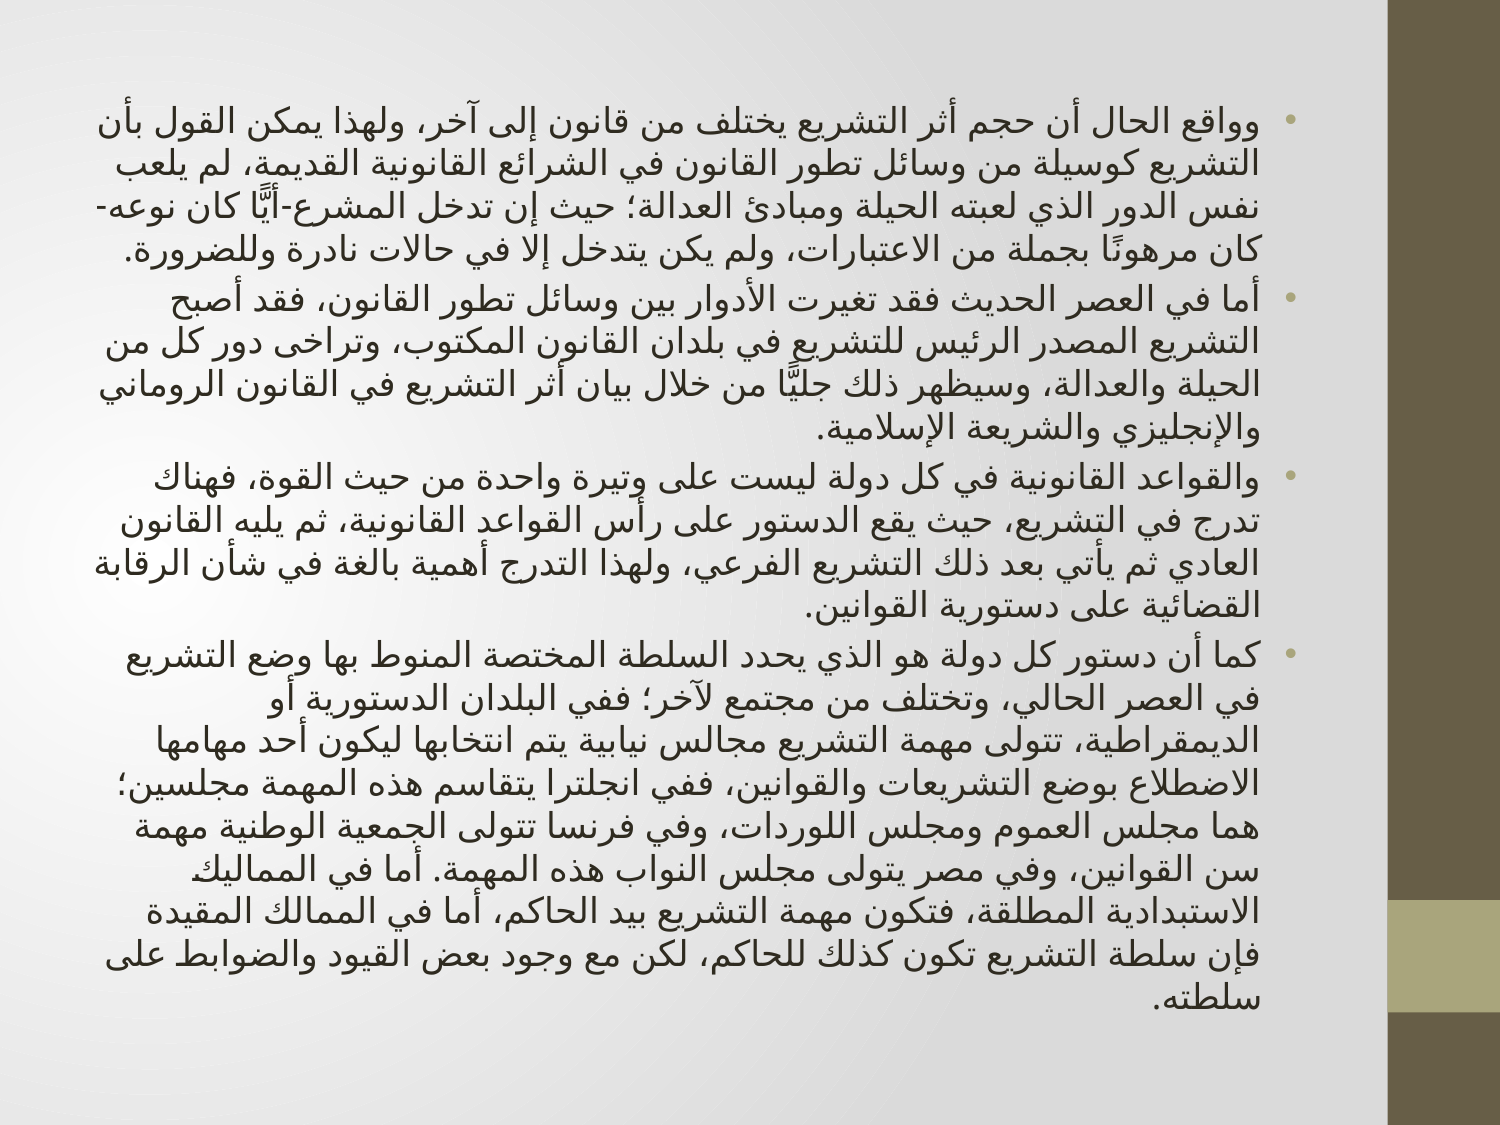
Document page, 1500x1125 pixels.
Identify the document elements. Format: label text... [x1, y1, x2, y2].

list وواقع الحال أن حجم أثر التشريع يختلف من قانون إلى آخر، ولهذا يمكن القول بأن التشريع كوسيلة من وسائل تطور القانون في الشرائع القانونية القديمة، لم يلعب نفس الدور الذي لعبته الحيلة ومبادئ العدالة؛ حيث إن تدخل المشرع-أيًّا كان نوعه-كان مرهونًا بجملة من الاعتبارات، ولم يكن يتدخل إلا في حالات نادرة وللضرورة. أما في العصر الحديث فقد تغيرت الأدوار بين وسائل تطور القانون، فقد أصبح التشريع المصدر الرئيس للتشريع في بلدان القانون المكتوب، وتراخى دور كل من الحيلة والعدالة، وسيظهر ذلك جليًّا من خلال بيان أثر التشريع في القانون الروماني والإنجليزي والشريعة الإسلامية. والقواعد القانونية في كل دولة ليست على وتيرة واحدة من حيث القوة، فهناك تدرج في التشريع، حيث يقع الدستور على رأس القواعد القانونية، ثم يليه القانون العادي ثم يأتي بعد ذلك التشريع الفرعي، ولهذا التدرج أهمية بالغة في شأن الرقابة القضائية على دستورية القوانين. كما أن دستور كل دولة هو الذي يحدد السلطة المختصة المنوط بها وضع التشريع في العصر الحالي، وتختلف من مجتمع لآخر؛ ففي البلدان الدستورية أو الديمقراطية، تتولى مهمة التشريع مجالس نيابية يتم انتخابها ليكون أحد مهامها الاضطلاع بوضع التشريعات والقوانين، ففي انجلترا يتقاسم هذه المهمة مجلسين؛ هما مجلس العموم ومجلس اللوردات، وفي فرنسا تتولى الجمعية الوطنية مهمة سن القوانين، وفي مصر يتولى مجلس النواب هذه المهمة. أما في المماليك الاستبدادية المطلقة، فتكون مهمة التشريع بيد الحاكم، أما في الممالك المقيدة فإن سلطة التشريع تكون كذلك للحاكم، لكن مع وجود بعض القيود والضوابط على سلطته. [75, 90, 1325, 1050]
